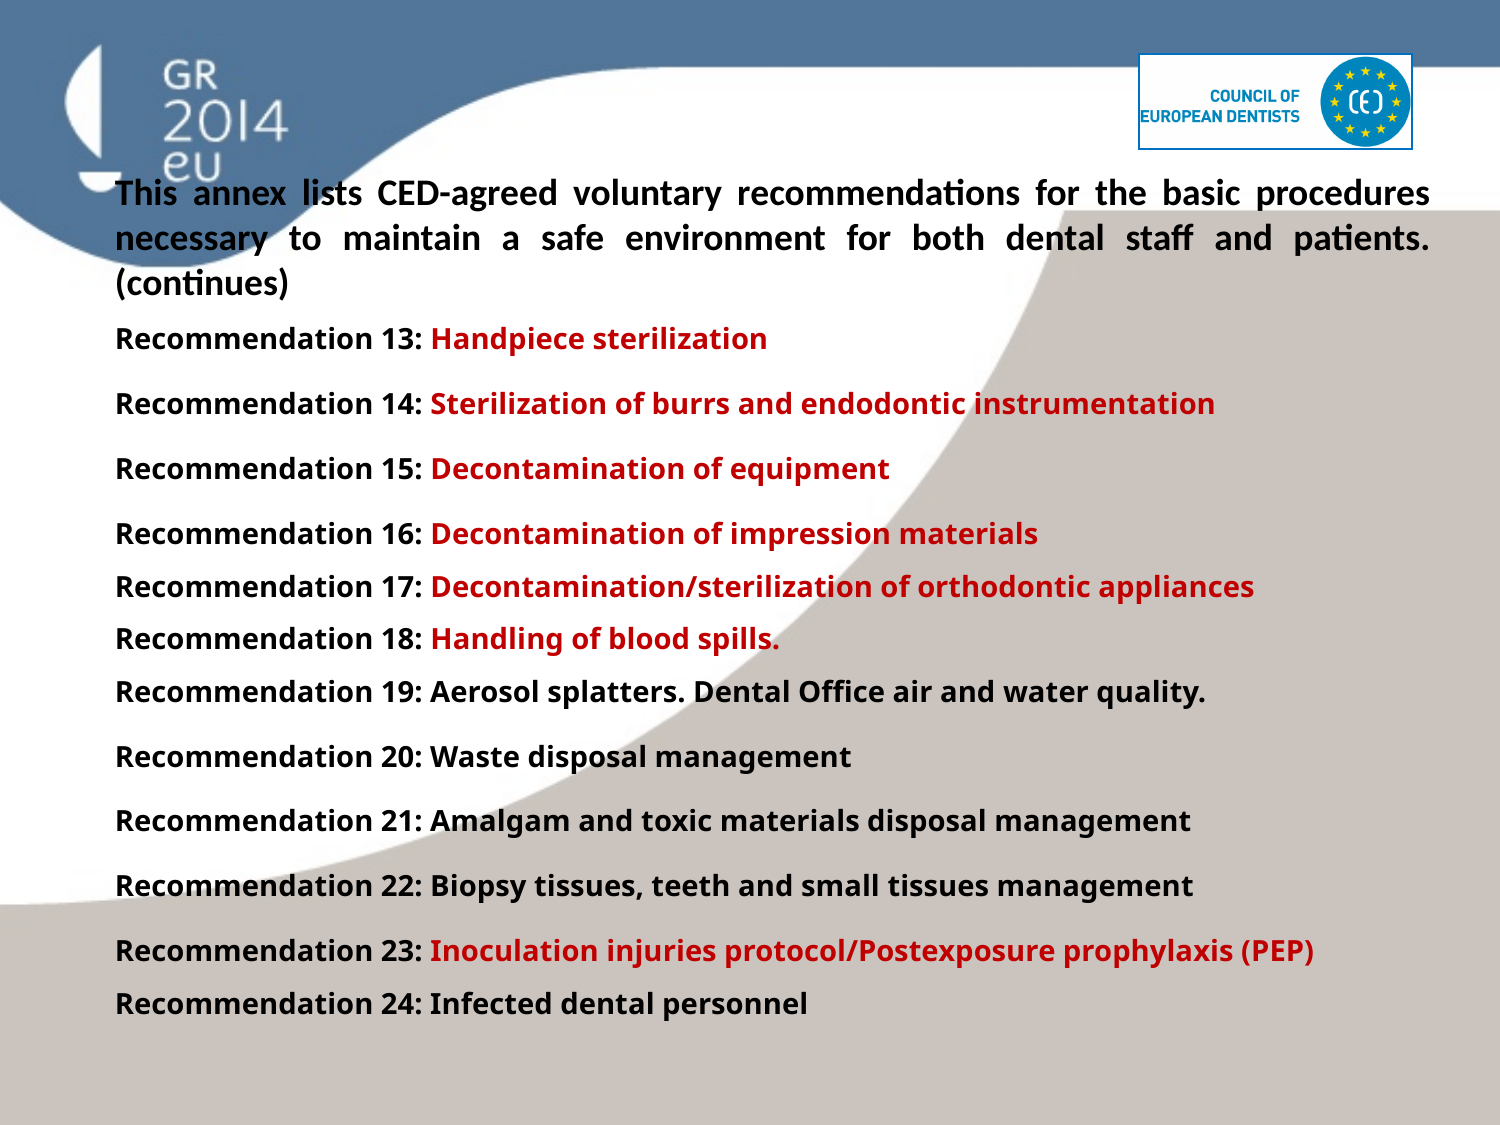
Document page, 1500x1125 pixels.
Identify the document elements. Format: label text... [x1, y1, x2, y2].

text_box This annex lists CED-agreed voluntary recommendations for the basic procedures necessary to maintain a safe environment for both dental staff and patients.(continues) Recommendation 13: Handpiece sterilization Recommendation 14: Sterilization of burrs and endodontic instrumentation Recommendation 15: Decontamination of equipment Recommendation 16: Decontamination of impression materials Recommendation 17: Decontamination/sterilization of orthodontic appliances Recommendation 18: Handling of blood spills. Recommendation 19: Aerosol splatters. Dental Office air and water quality. Recommendation 20: Waste disposal management Recommendation 21: Amalgam and toxic materials disposal management Recommendation 22: Biopsy tissues, teeth and small tissues management Recommendation 23: Inoculation injuries protocol/Postexposure prophylaxis (PEP) Recommendation 24: Infected dental personnel [100, 160, 1447, 1028]
picture [1139, 54, 1412, 149]
